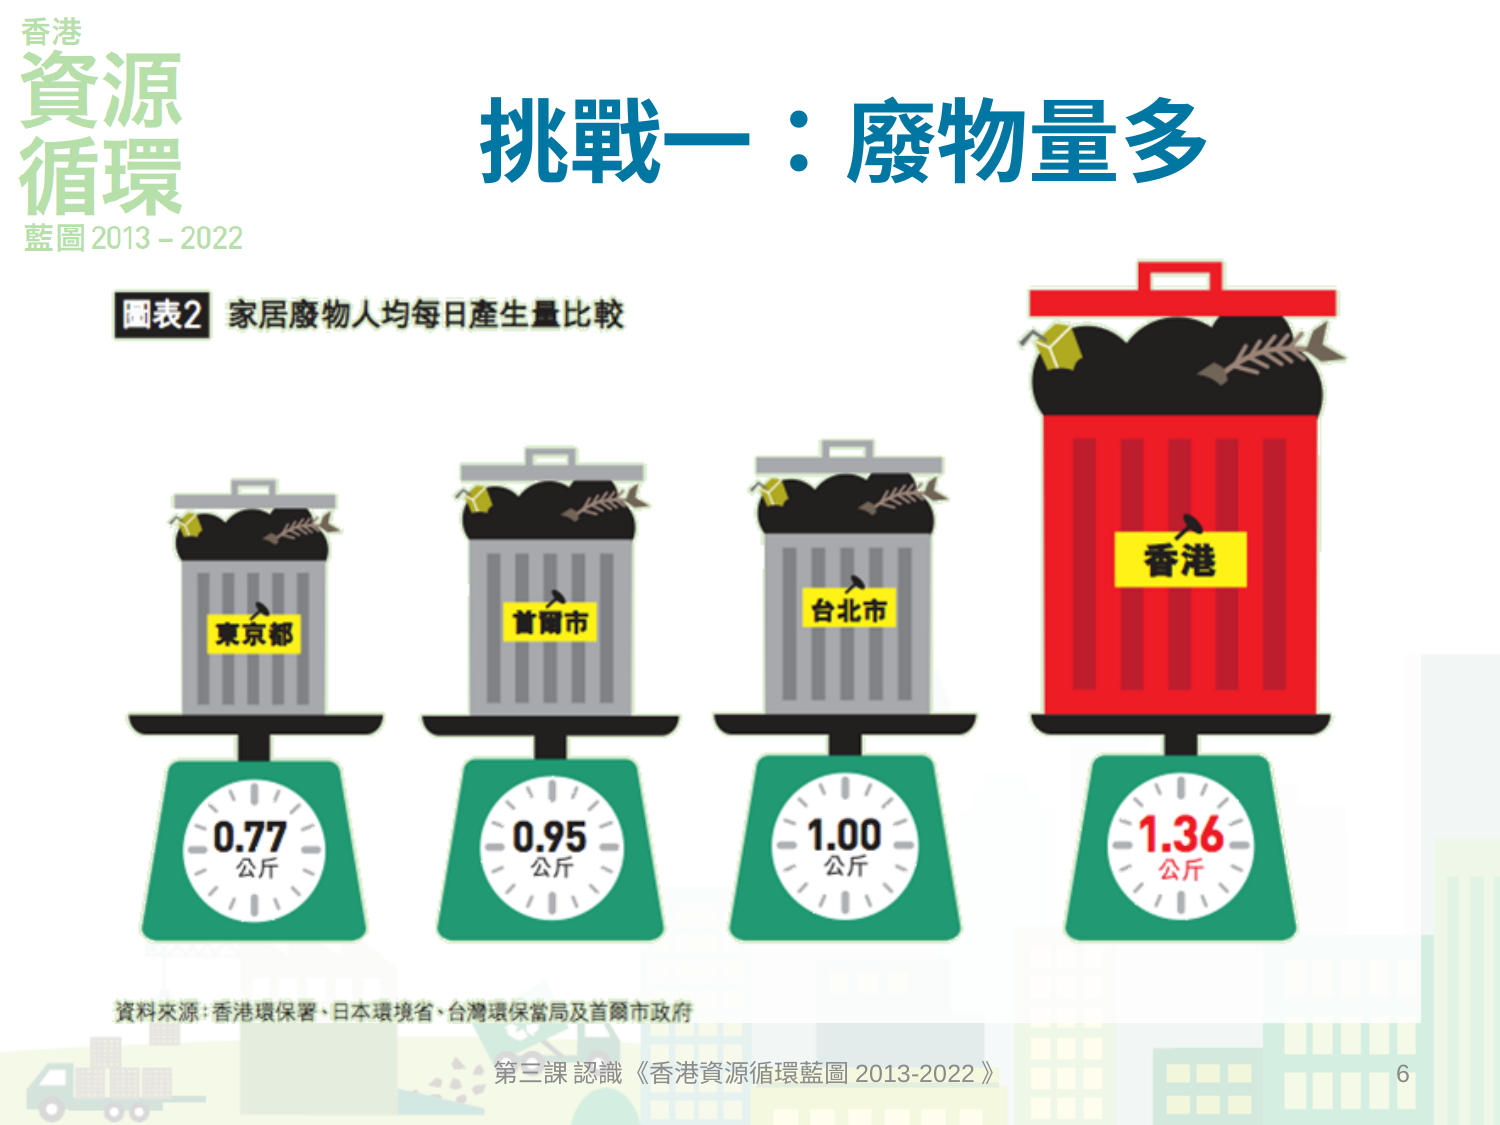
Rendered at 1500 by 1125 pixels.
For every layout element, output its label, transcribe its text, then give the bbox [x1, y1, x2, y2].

picture [100, 257, 1422, 1024]
title 挑戰一：廢物量多 [265, 44, 1426, 233]
slide_number 6 [1074, 1042, 1425, 1103]
footer 第三課 認識《香港資源循環藍圖2013-2022》 [442, 1042, 1058, 1103]
